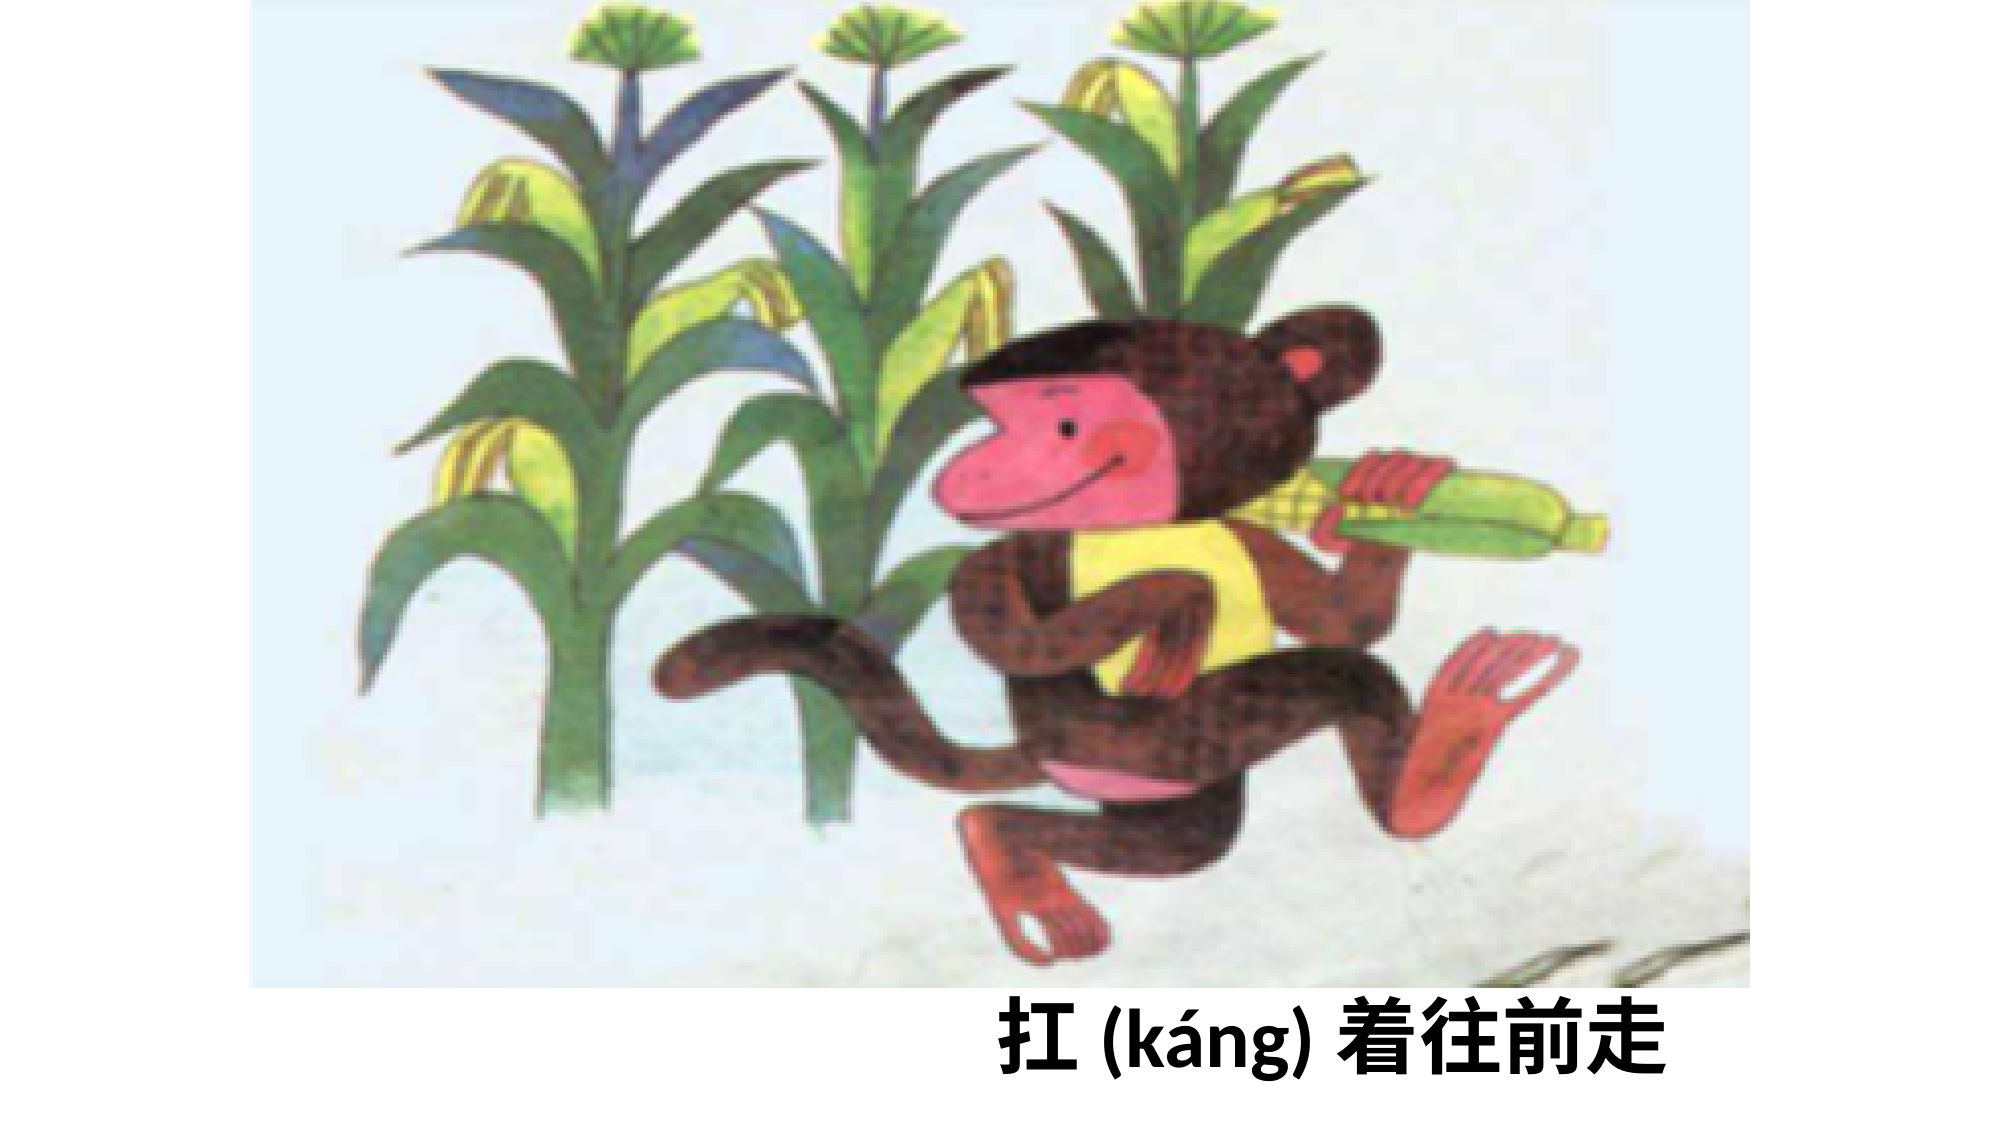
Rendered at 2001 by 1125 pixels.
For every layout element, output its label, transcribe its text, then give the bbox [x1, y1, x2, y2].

picture [249, 0, 1750, 988]
list 扛(káng)着往前走 [657, 987, 2000, 1125]
